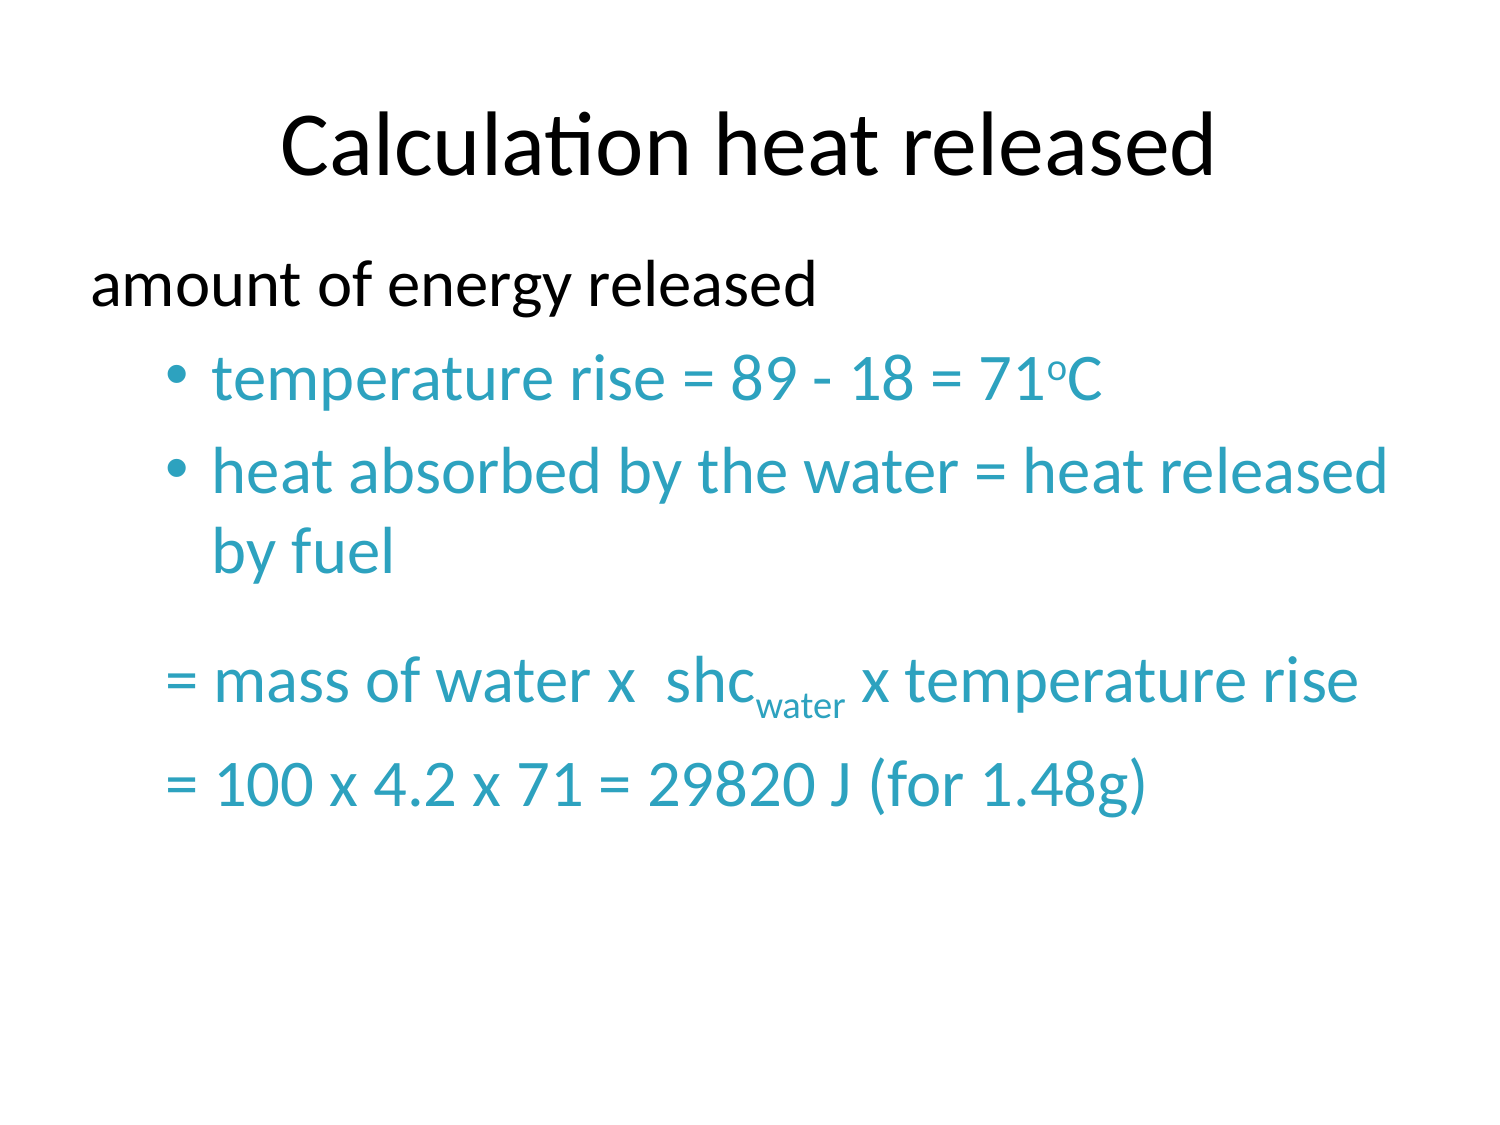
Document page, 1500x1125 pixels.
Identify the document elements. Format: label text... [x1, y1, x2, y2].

title Calculation heat released [75, 45, 1425, 232]
list amount of energy released temperature rise = 89 - 18 = 71oC heat absorbed by the water = heat released by fuel = mass of water x shcwater x temperature rise = 100 x 4.2 x 71 = 29820 J (for 1.48g) [75, 232, 1425, 1040]
